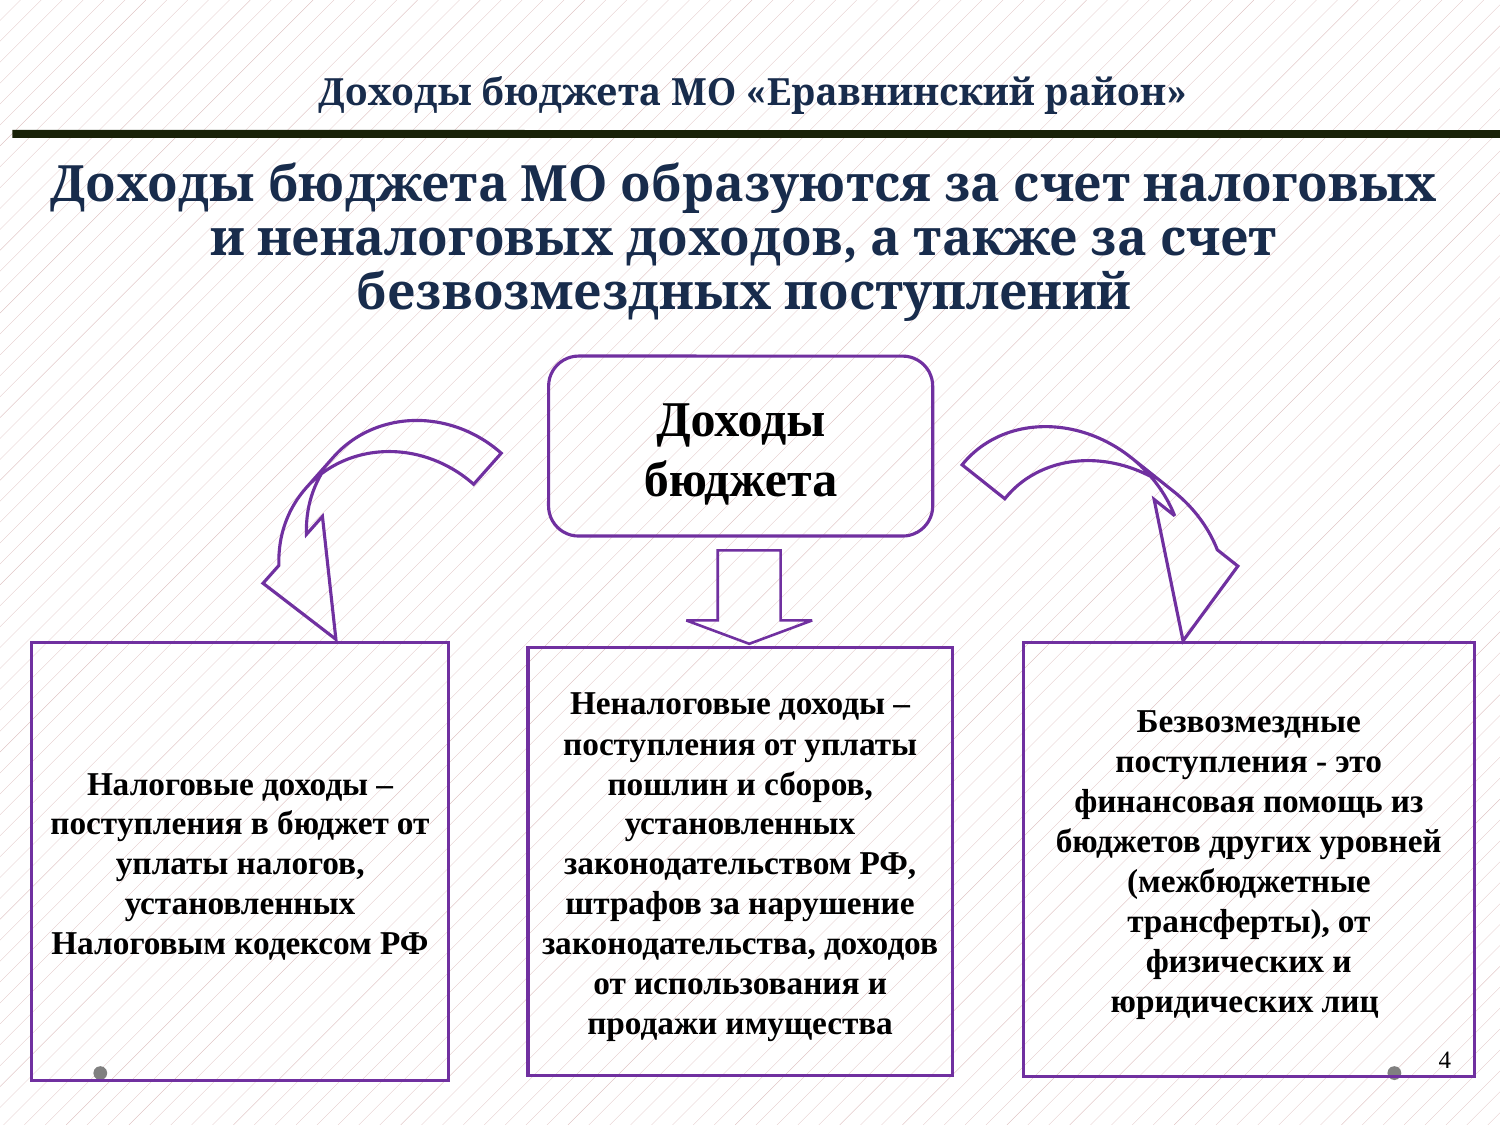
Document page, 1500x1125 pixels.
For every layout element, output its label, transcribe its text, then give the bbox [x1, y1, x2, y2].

text_box [263, 420, 502, 640]
text_box Безвозмездные поступления - это финансовая помощь из бюджетов других уровней (межбюджетные трансферты), от физических и юридических лиц [1023, 642, 1475, 1077]
text_box Доходы бюджета МО «Еравнинский район» [21, 44, 1485, 133]
text_box Доходы бюджета МО «Еравнинский район» [21, 134, 1485, 138]
text_box Доходы бюджета МО образуются за счет налоговых и неналоговых доходов, а также за счет безвозмездных поступлений [12, 151, 1475, 789]
text_box [686, 550, 813, 644]
text_box 4 [1086, 1077, 1467, 1081]
text_box [962, 426, 1238, 641]
text_box Доходы бюджета [548, 356, 933, 537]
text_box Неналоговые доходы – поступления от уплаты пошлин и сборов, установленных законодательством РФ, штрафов за нарушение законодательства, доходов от использования и продажи имущества [528, 647, 953, 1076]
text_box Налоговые доходы – поступления в бюджет от уплаты налогов, установленных Налоговым кодексом РФ [31, 642, 449, 1081]
